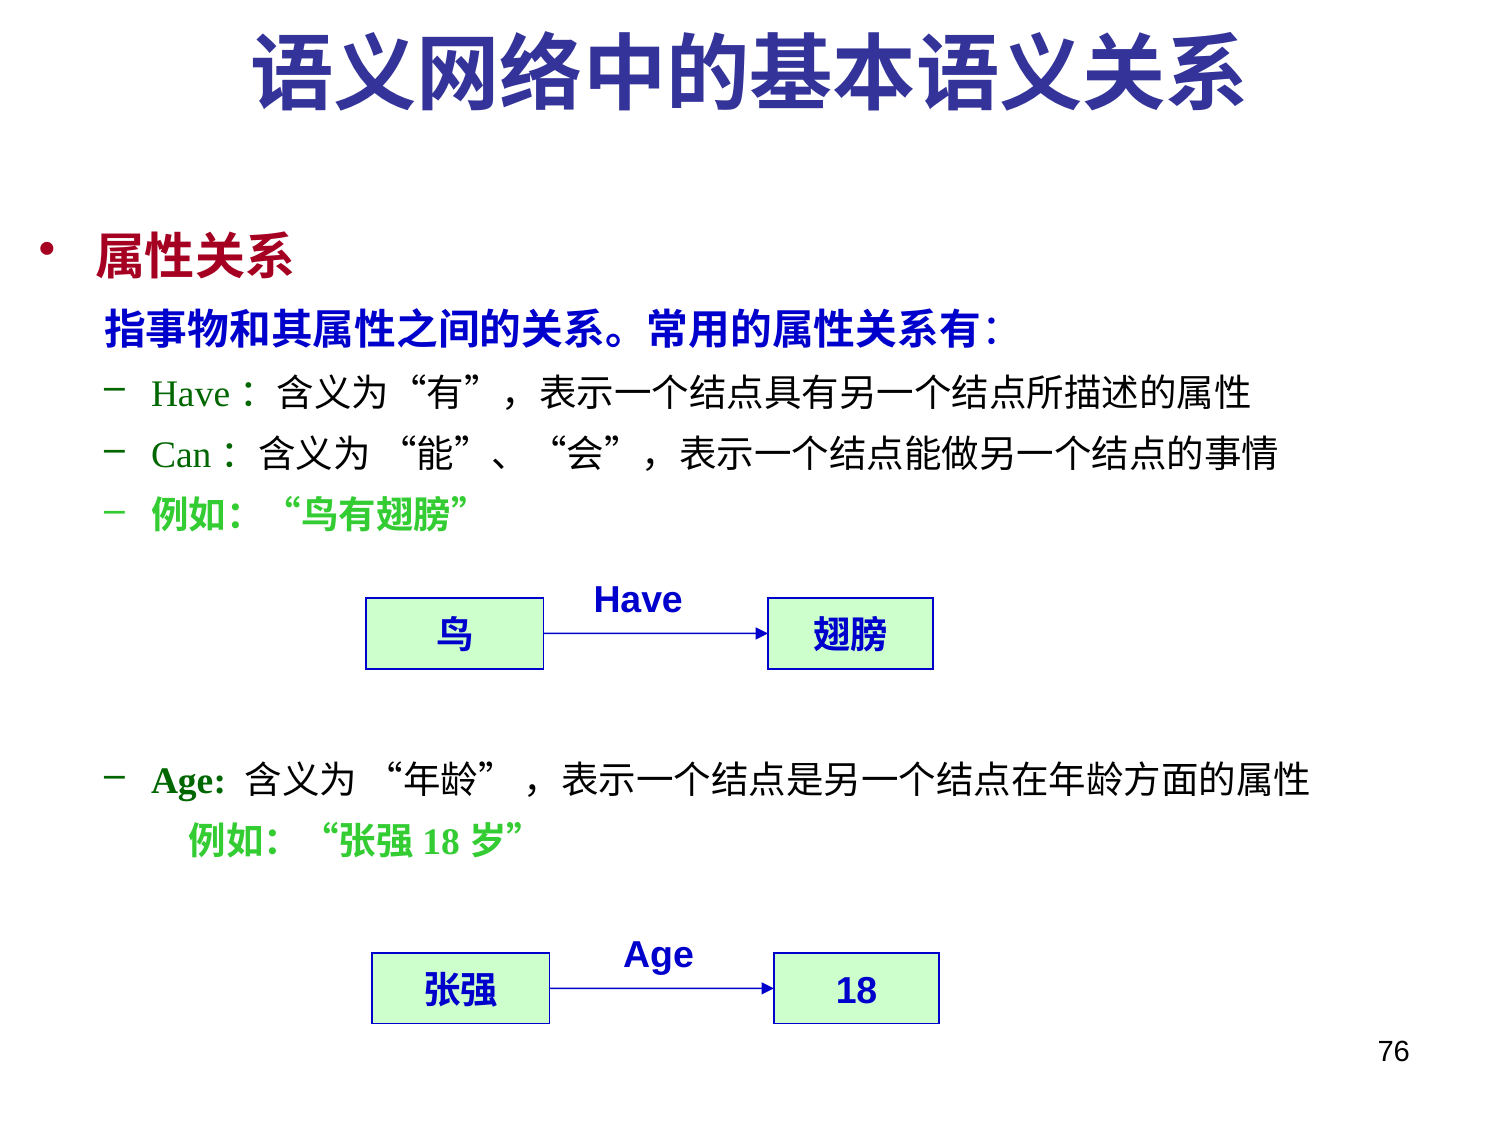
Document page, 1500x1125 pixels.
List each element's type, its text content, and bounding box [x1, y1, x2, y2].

text_box 18 [773, 952, 940, 1024]
text_box 翅膀 [767, 597, 934, 669]
text_box Have [578, 567, 733, 628]
list 属性关系 指事物和其属性之间的关系。常用的属性关系有： Have：含义为“有”，表示一个结点具有另一个结点所描述的属性 Can：含义为 “能”、“会”，表示一个结点能做另一个结点的事情 例如：“鸟有翅膀” Age: 含义为 “年龄” ，表示一个结点是另一个结点在年龄方面的属性 例如：“张强18岁” [23, 208, 1483, 1125]
text_box 张强 [372, 952, 550, 1024]
text_box Age [608, 922, 715, 983]
text_box [549, 982, 774, 995]
text_box 鸟 [366, 597, 544, 669]
title 语义网络中的基本语义关系 [75, 0, 1425, 163]
text_box [543, 627, 768, 640]
